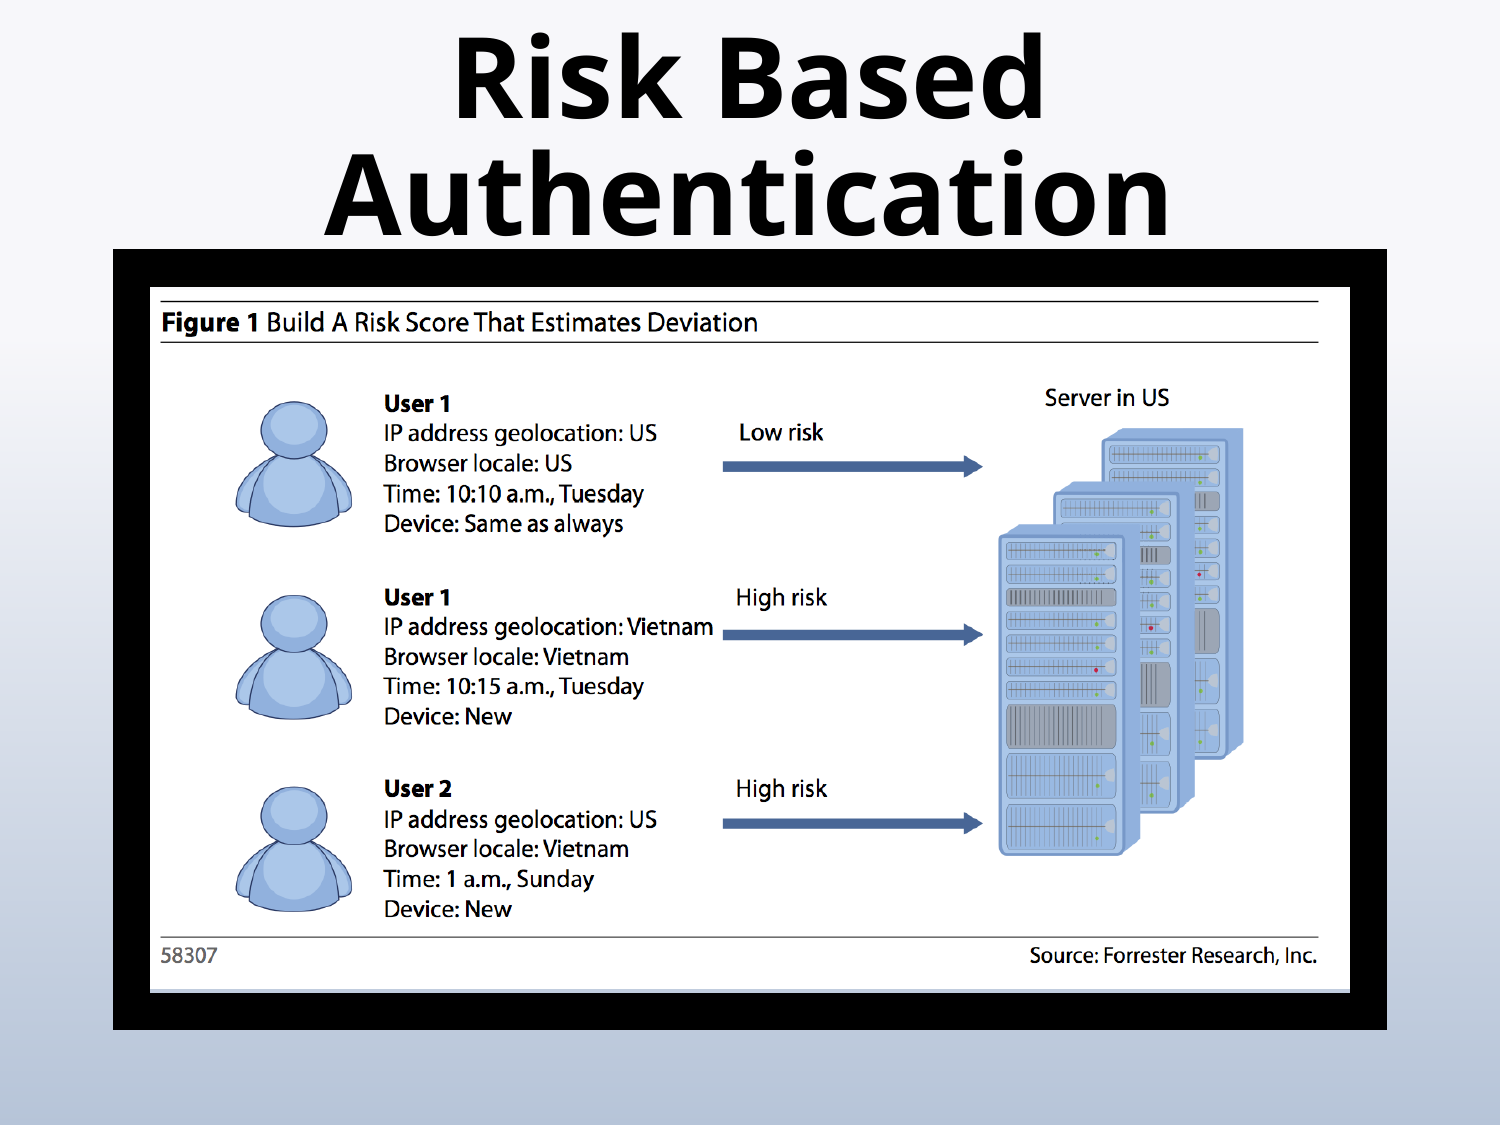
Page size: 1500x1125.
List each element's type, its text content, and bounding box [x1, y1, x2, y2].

title Risk Based Authentication [150, 37, 1350, 245]
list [148, 284, 1352, 995]
